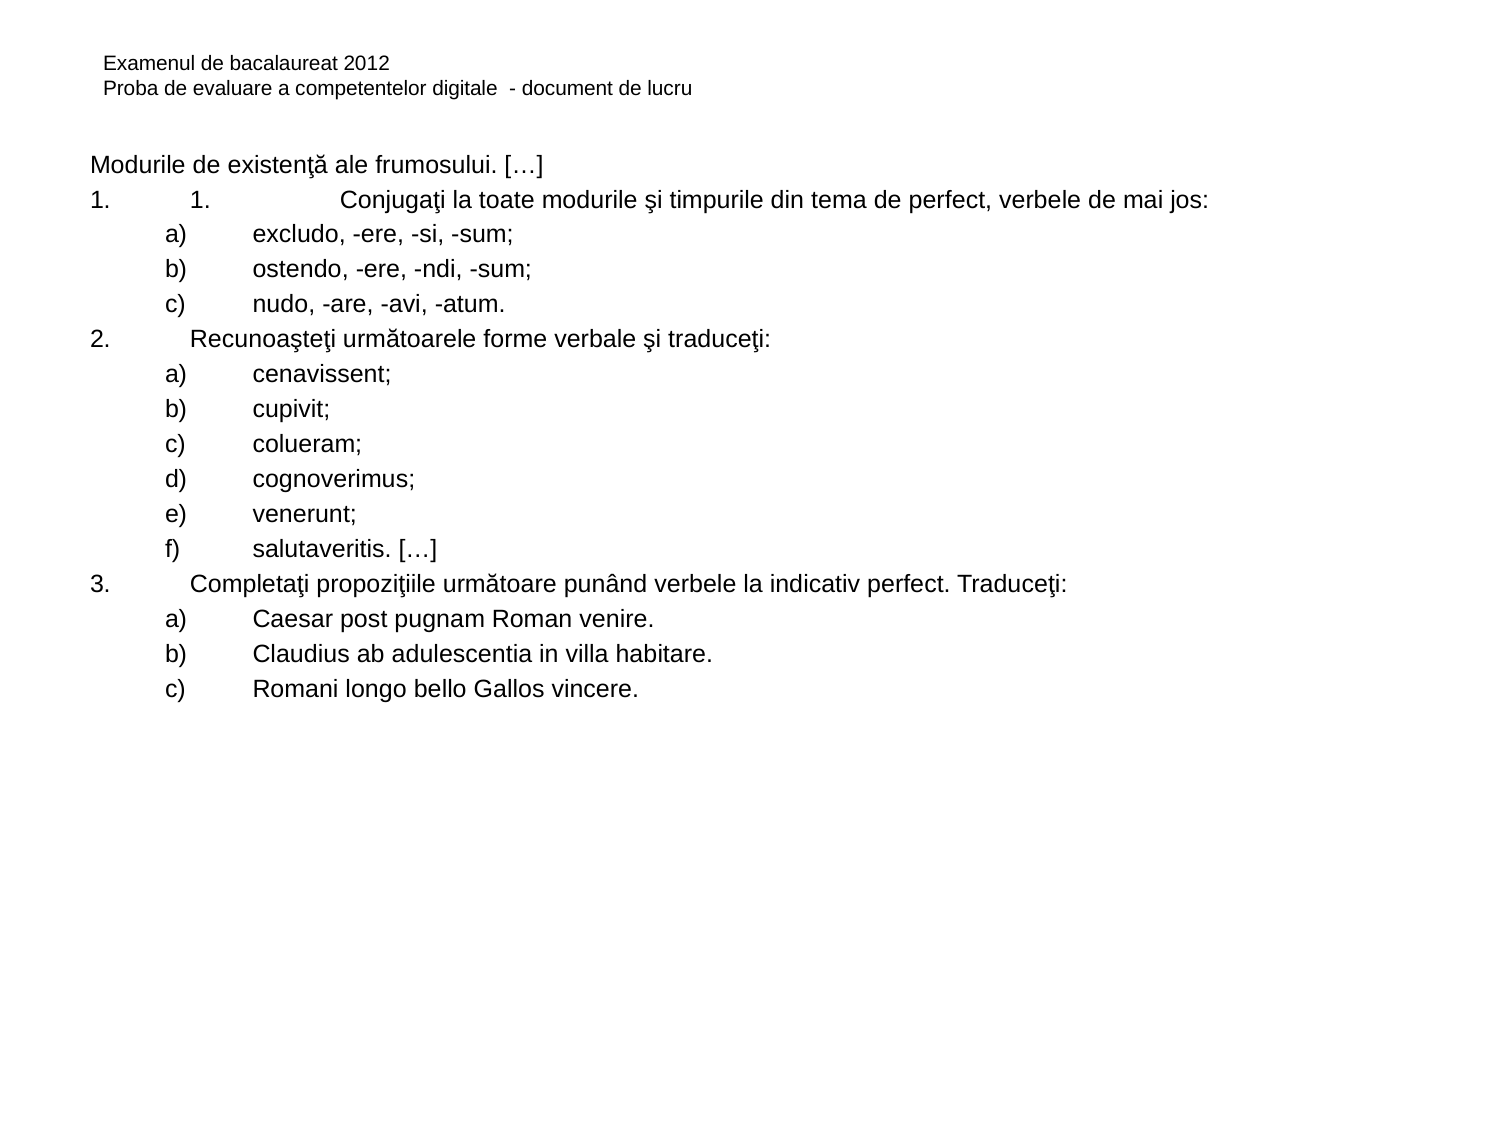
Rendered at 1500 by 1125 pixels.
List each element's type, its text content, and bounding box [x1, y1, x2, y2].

text_box Examenul de bacalaureat 2012 Proba de evaluare a competentelor digitale - document de lucru [88, 42, 1376, 108]
list Modurile de existenţă ale frumosului. […] 1. Conjugaţi la toate modurile şi timpurile din tema de perfect, verbele de mai jos: excludo, -ere, -si, -sum; ostendo, -ere, -ndi, -sum; nudo, -are, -avi, -atum. Recunoaşteţi următoarele forme verbale şi traduceţi: cenavissent; cupivit; colueram; cognoverimus; venerunt; salutaveritis. […] Completaţi propoziţiile următoare punând verbele la indicativ perfect. Traduceţi: Caesar post pugnam Roman venire. Claudius ab adulescentia in villa habitare. Romani longo bello Gallos vincere. [74, 140, 1426, 1006]
